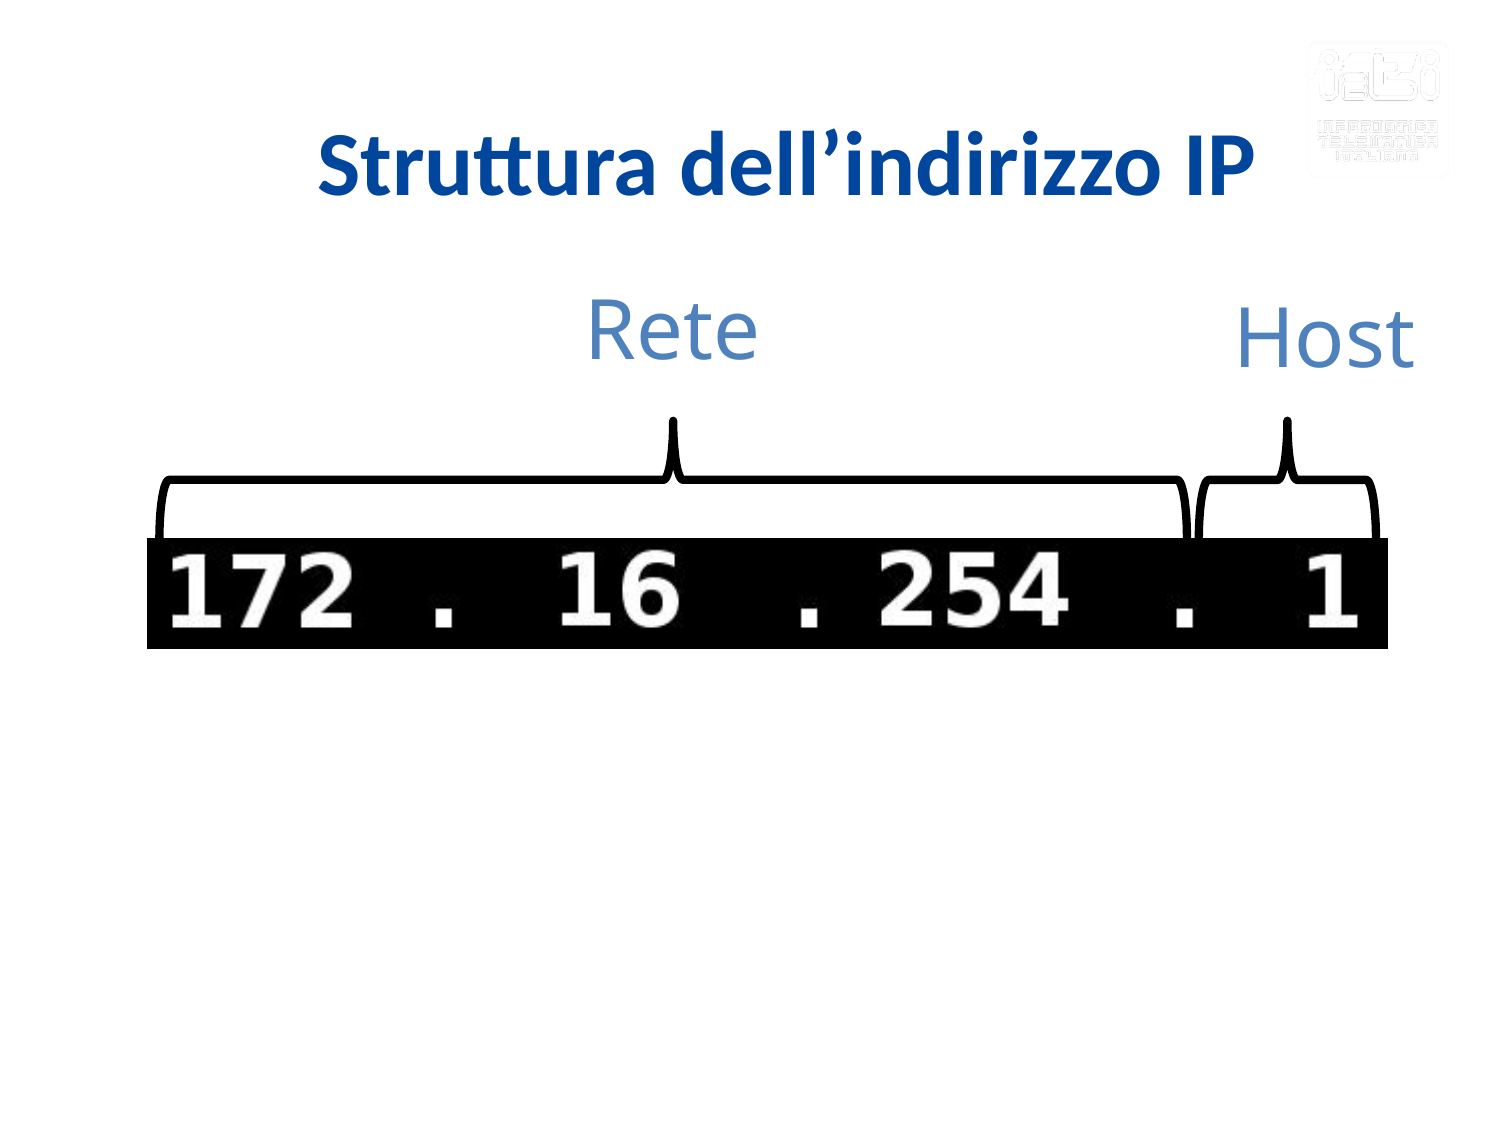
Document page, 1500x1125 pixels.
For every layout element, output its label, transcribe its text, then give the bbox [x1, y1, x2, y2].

text_box [1198, 420, 1377, 537]
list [147, 538, 1389, 649]
text_box Host [1218, 276, 1436, 392]
picture [1304, 37, 1451, 180]
title Struttura dell’indirizzo IP [150, 83, 1425, 234]
text_box [158, 420, 1188, 537]
text_box Rete [570, 268, 786, 384]
